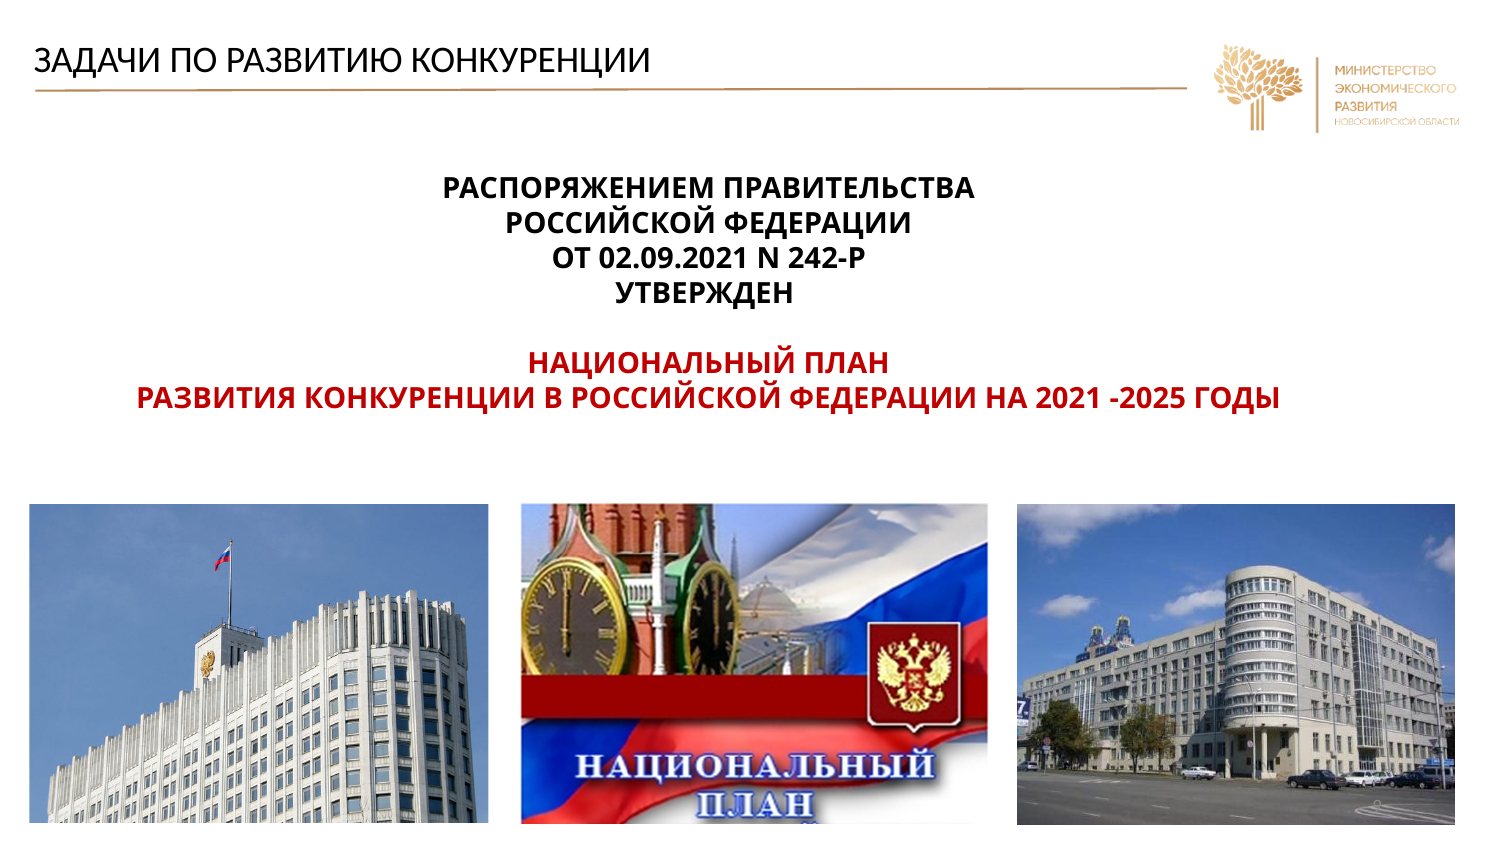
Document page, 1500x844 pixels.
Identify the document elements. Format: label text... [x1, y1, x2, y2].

picture [29, 504, 489, 824]
picture [1017, 504, 1455, 825]
picture [503, 486, 1003, 824]
picture [1214, 44, 1459, 133]
text_box ЗАДАЧИ ПО РАЗВИТИЮ КОНКУРЕНЦИИ [0, 27, 986, 88]
text_box РАСПОРЯЖЕНИЕМ ПРАВИТЕЛЬСТВА РОССИЙСКОЙ ФЕДЕРАЦИИ ОТ 02.09.2021 N 242-Р УТВЕРЖДЕН НАЦИОНАЛЬНЫЙ ПЛАН РАЗВИТИЯ КОНКУРЕНЦИИ В РОССИЙСКОЙ ФЕДЕРАЦИИ НА 2021 -2025 ГОДЫ [0, 161, 1459, 422]
